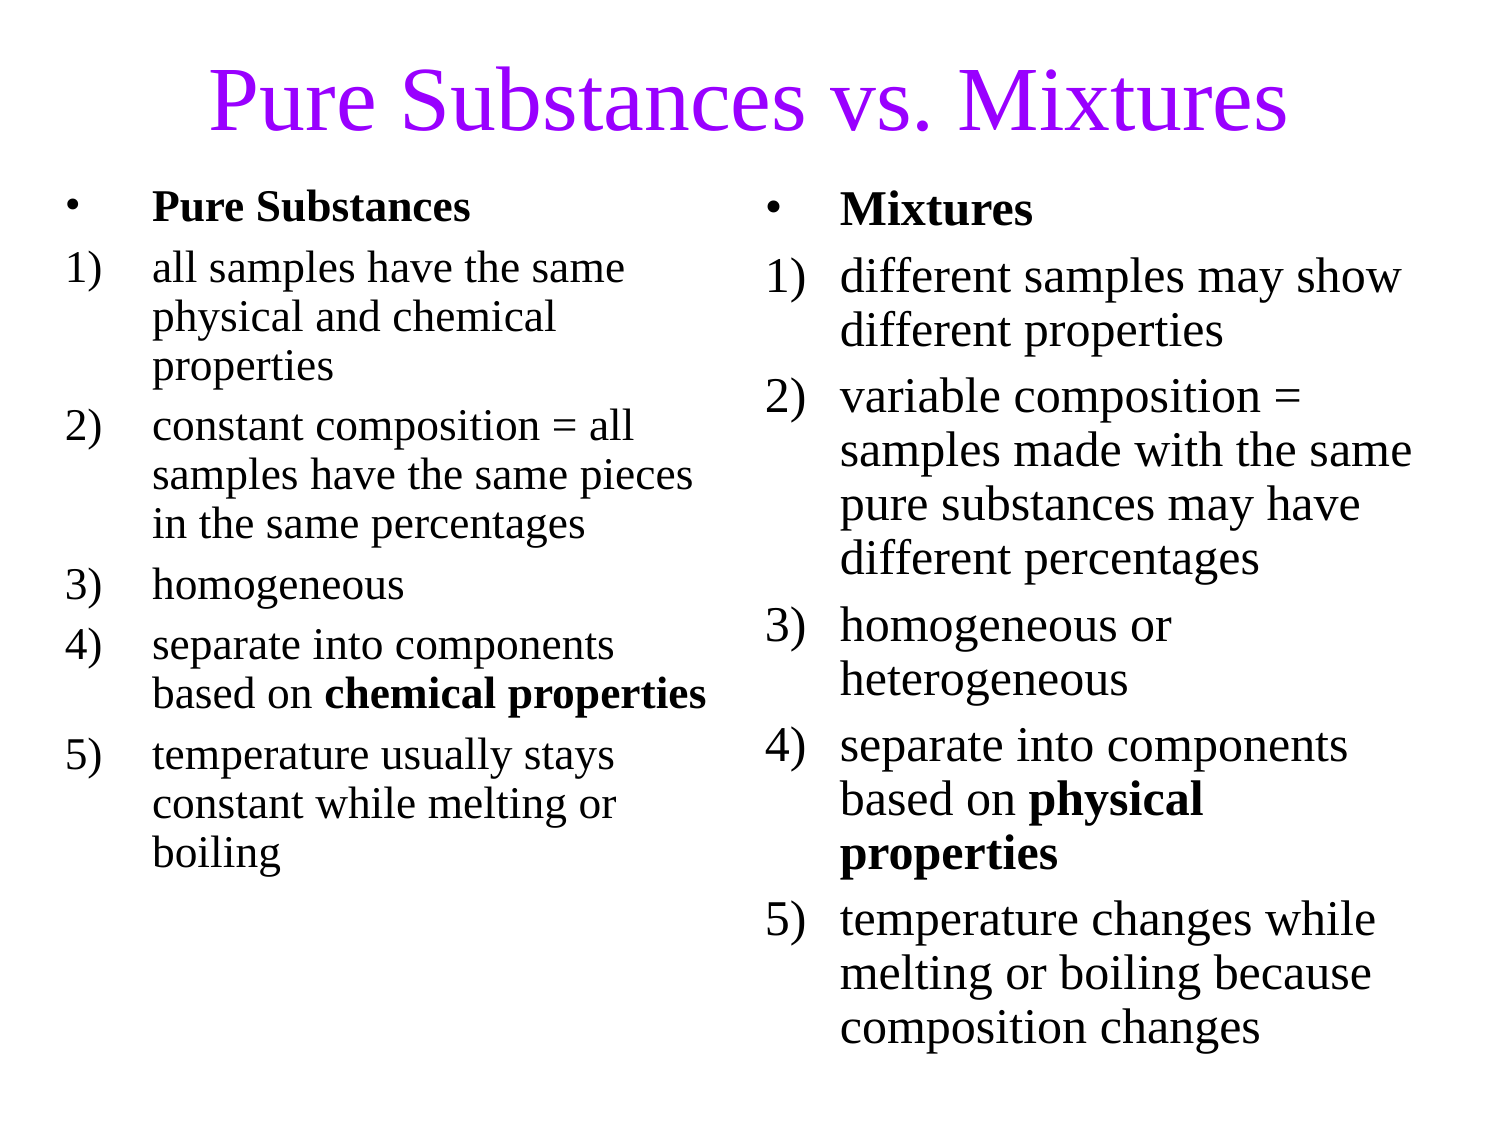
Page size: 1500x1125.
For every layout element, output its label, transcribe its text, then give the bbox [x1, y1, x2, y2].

text_box Pure Substances vs. Mixtures [112, 0, 1388, 188]
text_box Mixtures different samples may show different properties variable composition = samples made with the same pure substances may have different percentages homogeneous or heterogeneous separate into components based on physical properties temperature changes while melting or boiling because composition changes [749, 174, 1438, 1063]
text_box Pure Substances all samples have the same physical and chemical properties constant composition = all samples have the same pieces in the same percentages homogeneous separate into components based on chemical properties temperature usually stays constant while melting or boiling [49, 174, 725, 938]
